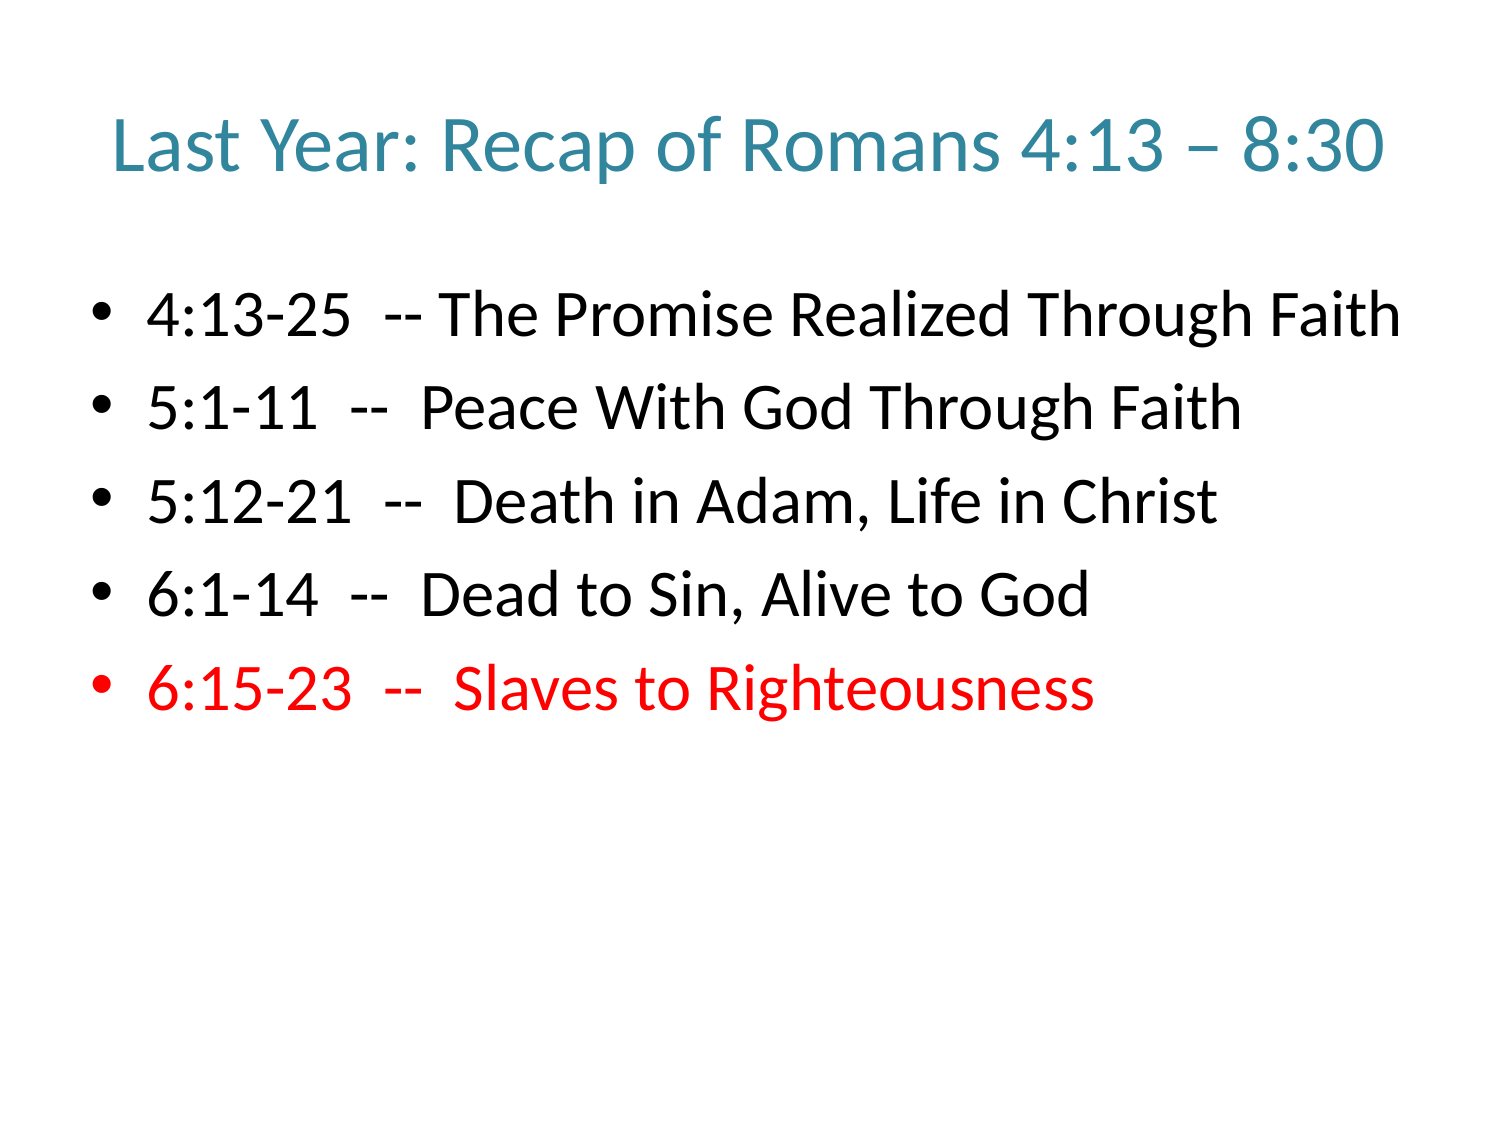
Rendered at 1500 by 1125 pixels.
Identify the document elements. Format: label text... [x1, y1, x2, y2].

list 4:13-25 -- The Promise Realized Through Faith 5:1-11 -- Peace With God Through Faith 5:12-21 -- Death in Adam, Life in Christ 6:1-14 -- Dead to Sin, Alive to God 6:15-23 -- Slaves to Righteousness [75, 262, 1425, 1005]
title Last Year: Recap of Romans 4:13 – 8:30 [75, 45, 1425, 233]
